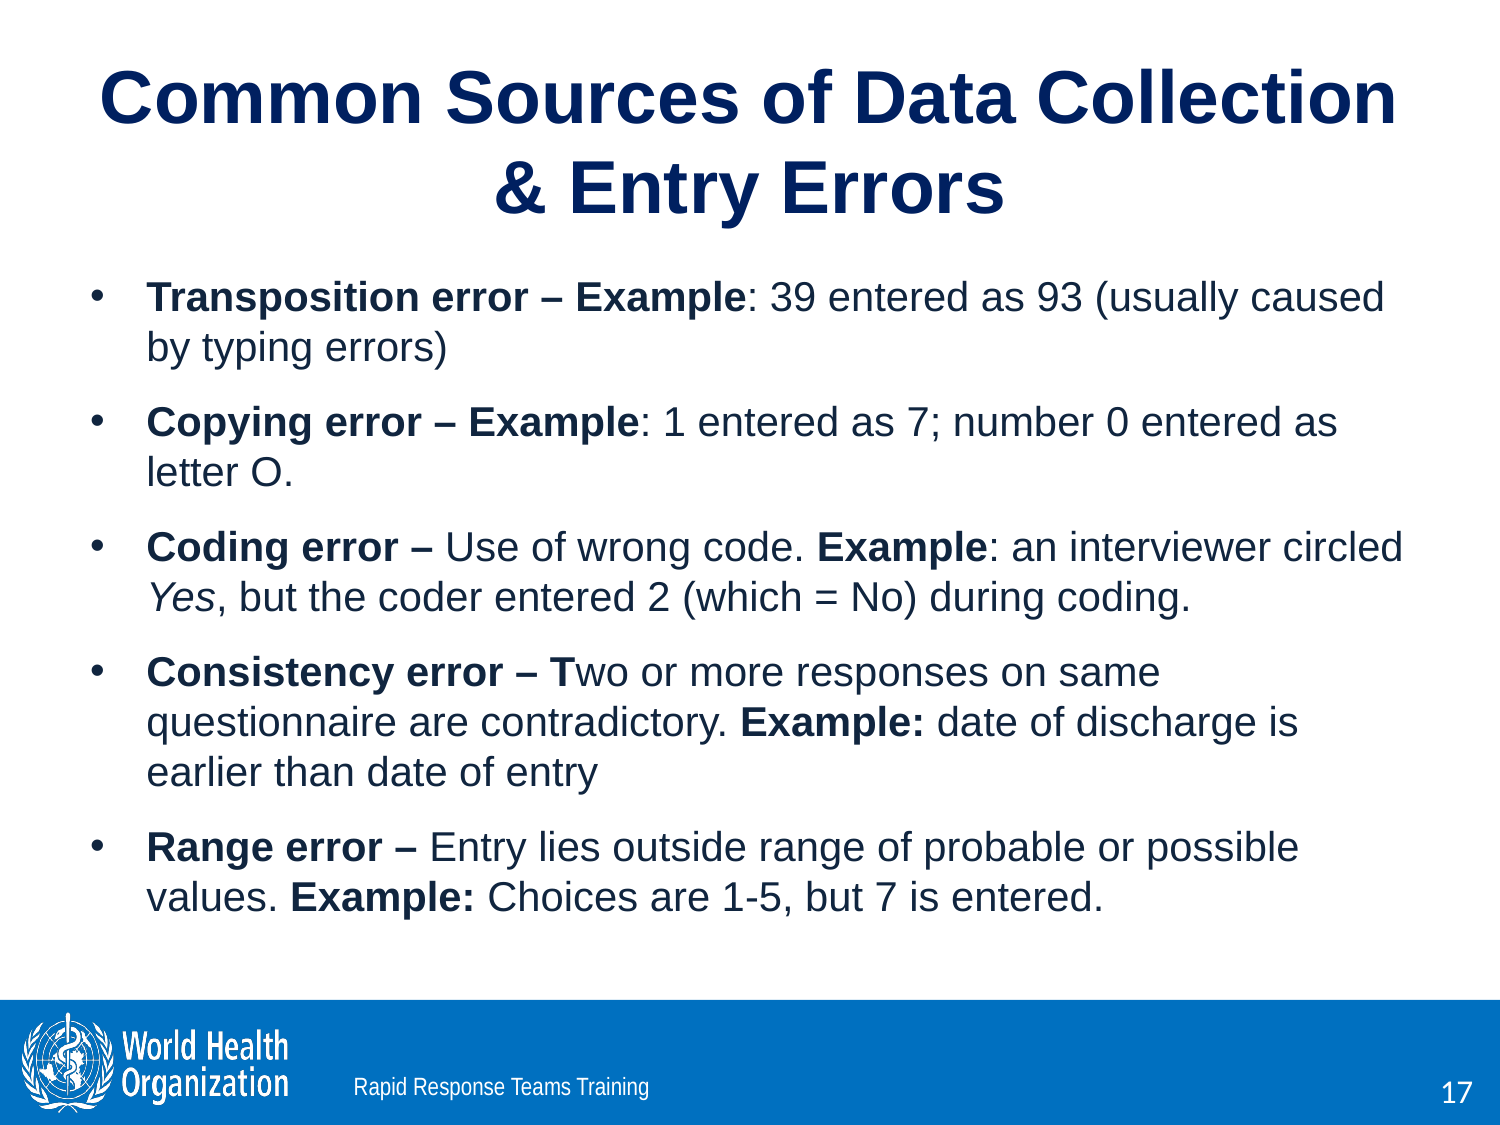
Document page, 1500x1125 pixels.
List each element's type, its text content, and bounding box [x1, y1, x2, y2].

list Transposition error – Example: 39 entered as 93 (usually caused by typing errors) Copying error – Example: 1 entered as 7; number 0 entered as letter O. Coding error – Use of wrong code. Example: an interviewer circled Yes, but the coder entered 2 (which = No) during coding. Consistency error – Two or more responses on same questionnaire are contradictory. Example: date of discharge is earlier than date of entry Range error – Entry lies outside range of probable or possible values. Example: Choices are 1-5, but 7 is entered. [75, 262, 1425, 1005]
title Common Sources of Data Collection & Entry Errors [75, 45, 1425, 233]
picture [21, 1012, 288, 1113]
